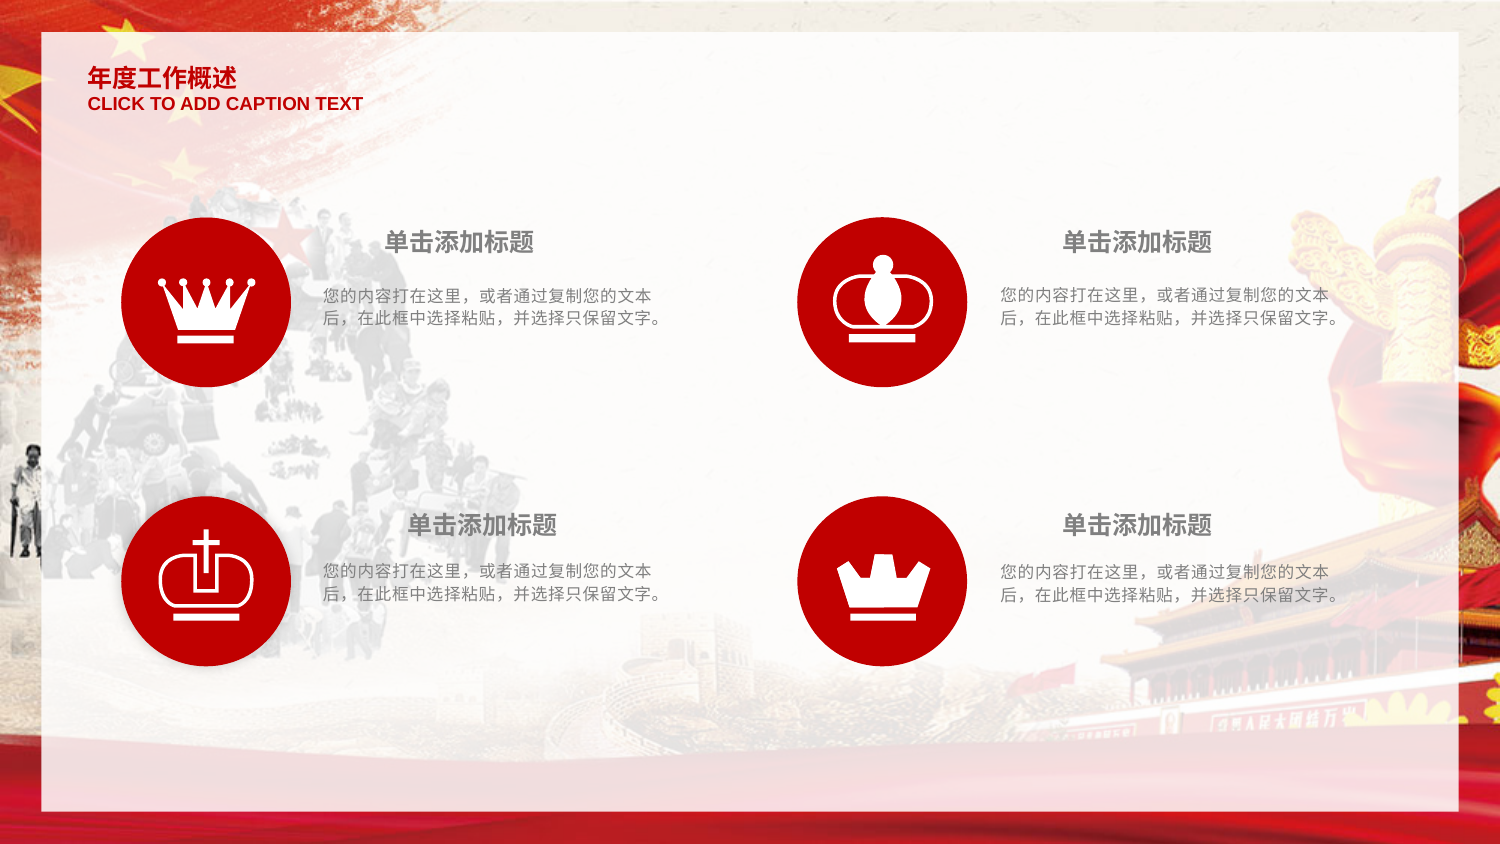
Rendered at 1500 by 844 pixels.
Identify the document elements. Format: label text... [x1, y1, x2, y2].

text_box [797, 496, 968, 667]
text_box 单击添加标题 [973, 498, 1302, 545]
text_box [796, 216, 968, 388]
text_box 您的内容打在这里，或者通过复制您的文本后，在此框中选择粘贴，并选择只保留文字。 [296, 544, 680, 618]
text_box 单击添加标题 [295, 498, 670, 544]
picture [0, 0, 1500, 844]
text_box 单击添加标题 [295, 215, 624, 268]
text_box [120, 217, 292, 388]
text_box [120, 496, 292, 667]
text_box 单击添加标题 [973, 215, 1302, 268]
text_box 您的内容打在这里，或者通过复制您的文本后，在此框中选择粘贴，并选择只保留文字。 [973, 545, 1357, 618]
text_box 您的内容打在这里，或者通过复制您的文本后，在此框中选择粘贴，并选择只保留文字。 [973, 268, 1357, 342]
text_box 您的内容打在这里，或者通过复制您的文本后，在此框中选择粘贴，并选择只保留文字。 [296, 269, 680, 342]
